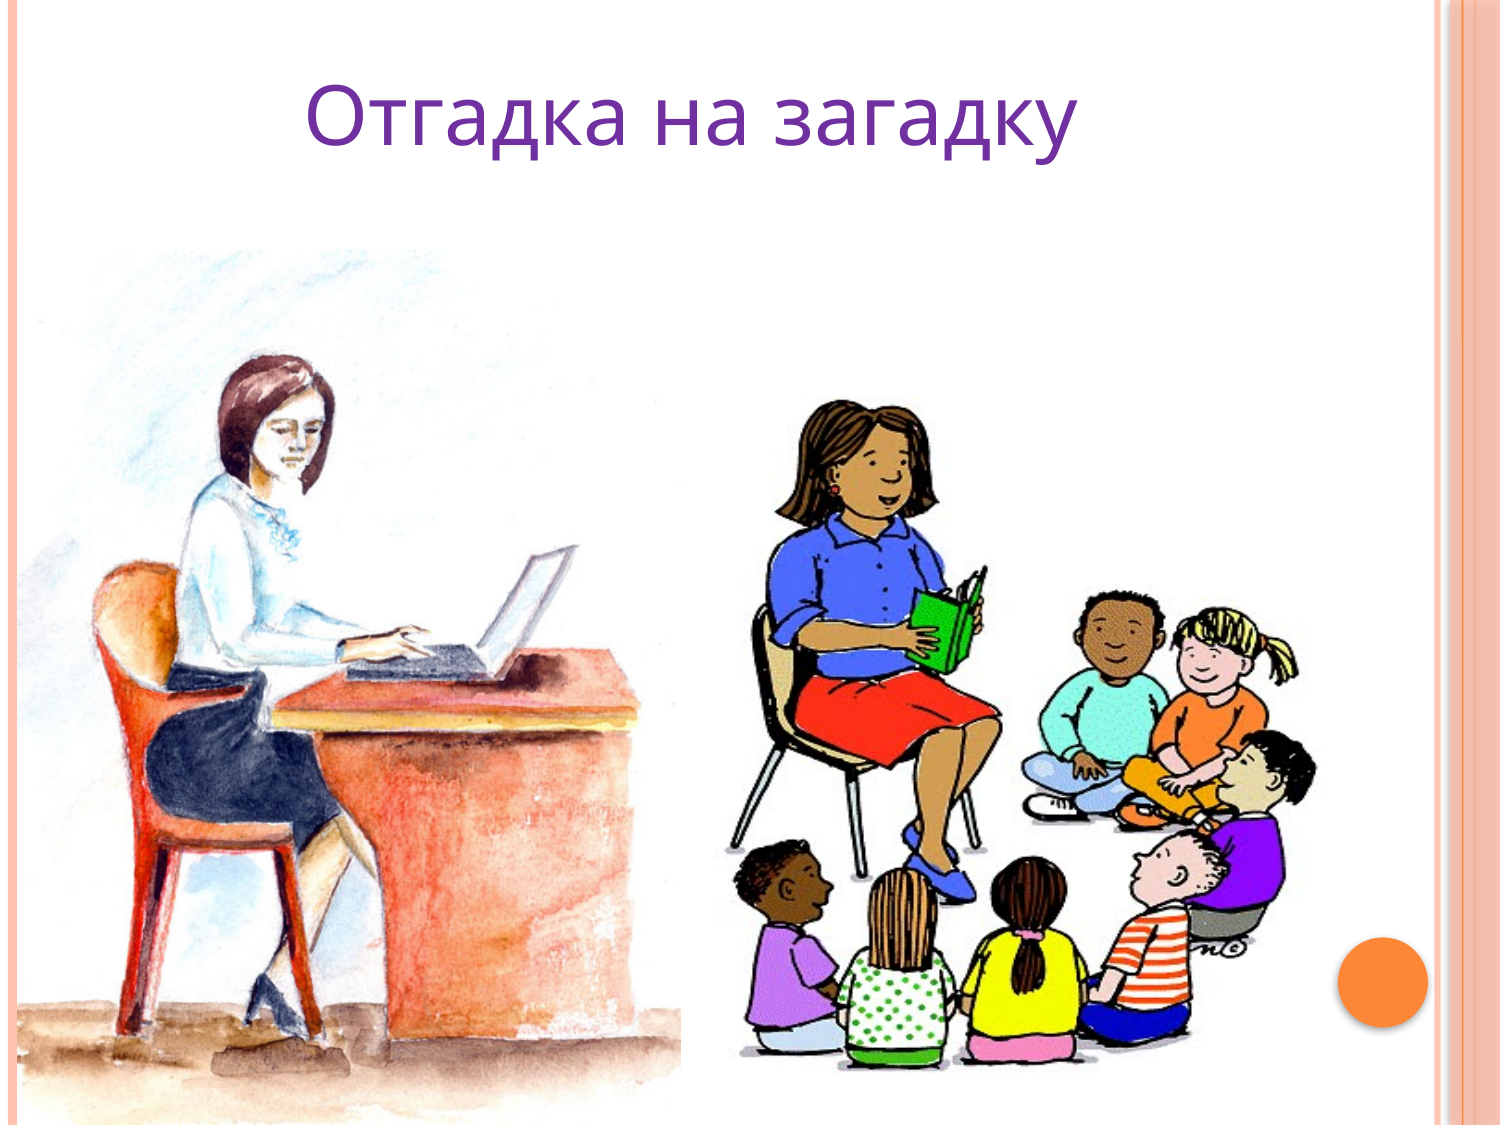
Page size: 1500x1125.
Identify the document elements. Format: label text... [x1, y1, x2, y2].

picture [17, 249, 681, 1125]
text_box Отгадка на загадку [289, 54, 1211, 170]
picture [713, 396, 1327, 1073]
